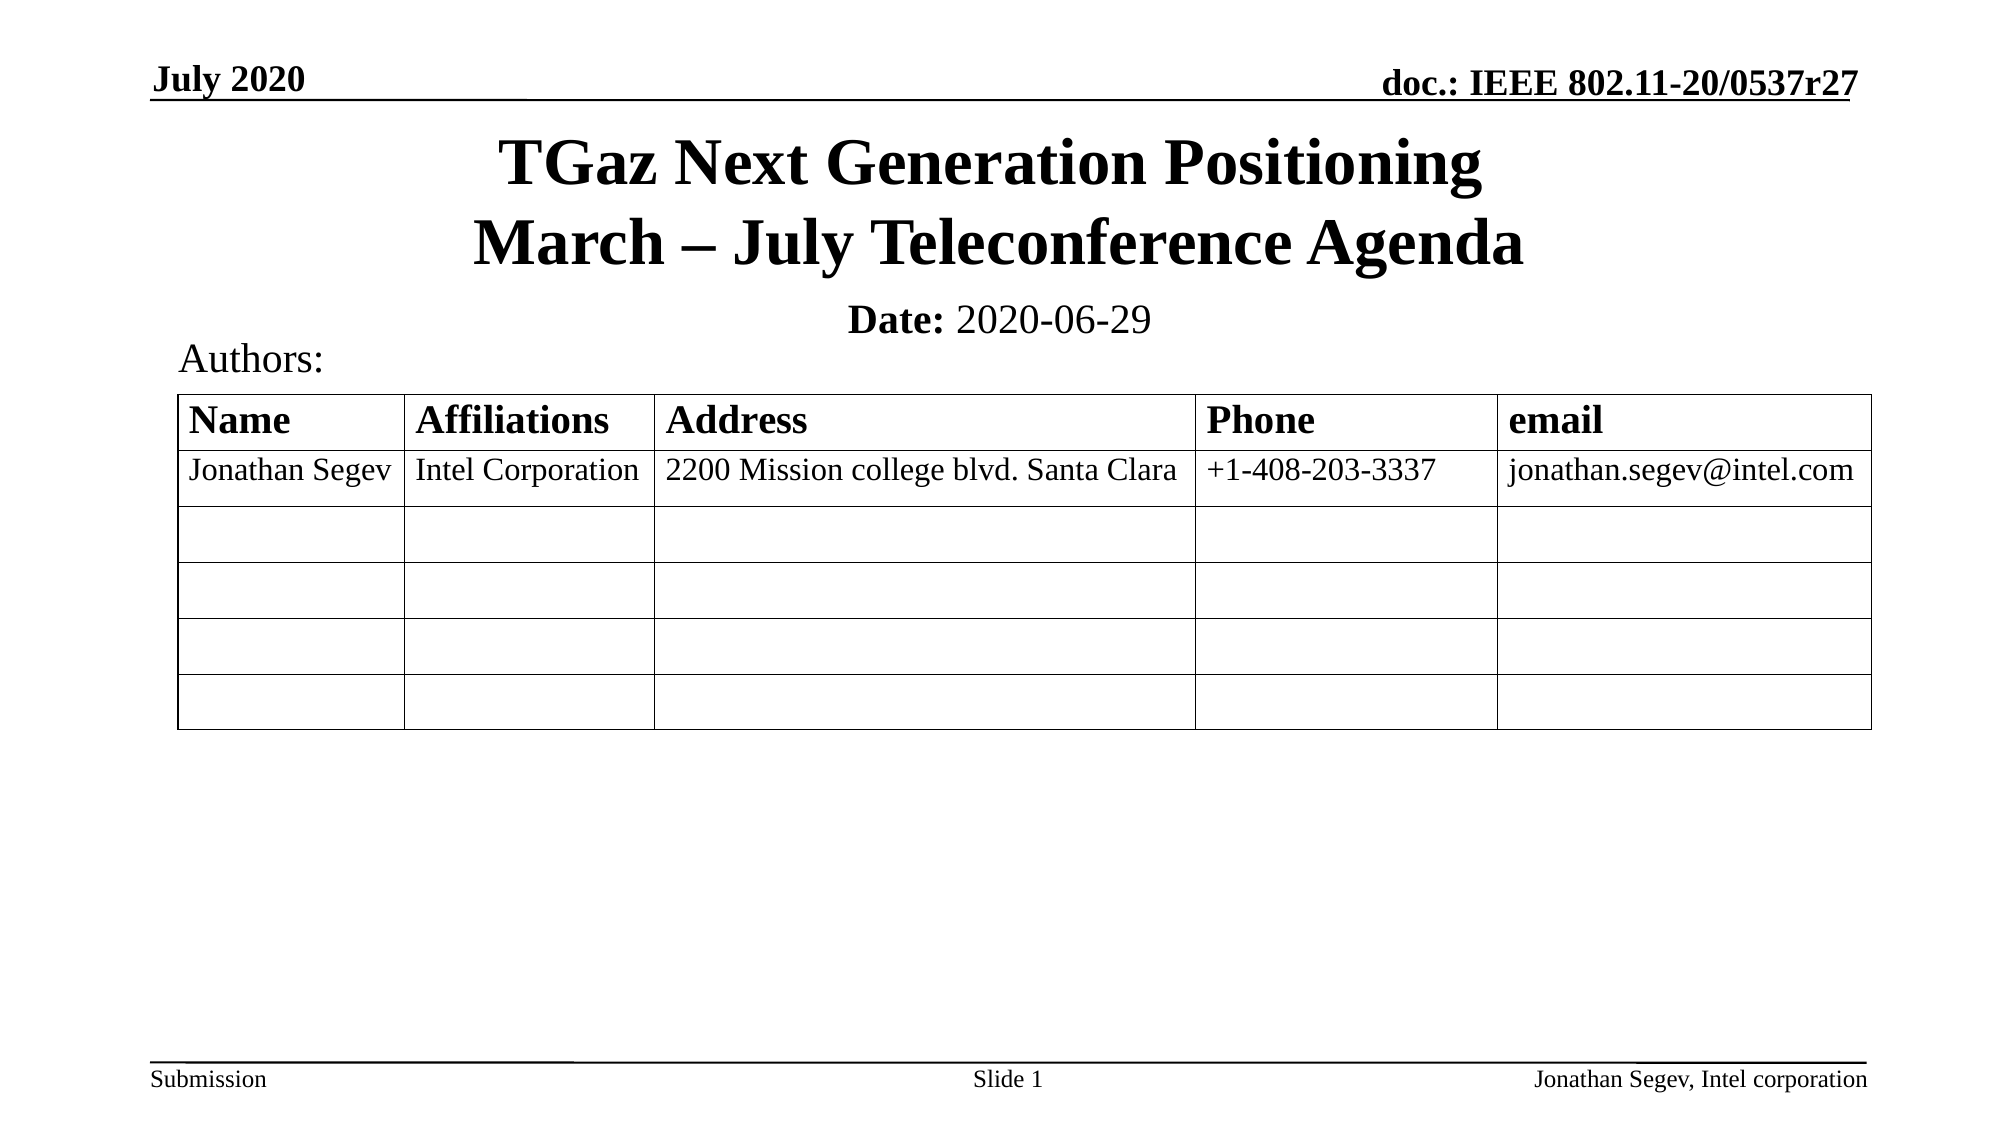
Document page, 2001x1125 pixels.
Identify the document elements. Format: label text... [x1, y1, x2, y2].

slide_number Slide 1 [950, 1061, 1067, 1123]
footer Jonathan Segev, Intel corporation [1171, 1061, 1869, 1093]
subtitle Date: 2020-06-29 [299, 283, 1701, 363]
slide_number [152, 54, 563, 100]
text_box Authors: [162, 323, 401, 387]
title TGaz Next Generation Positioning March – July Teleconference Agenda [149, 76, 1851, 319]
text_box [162, 394, 1893, 800]
